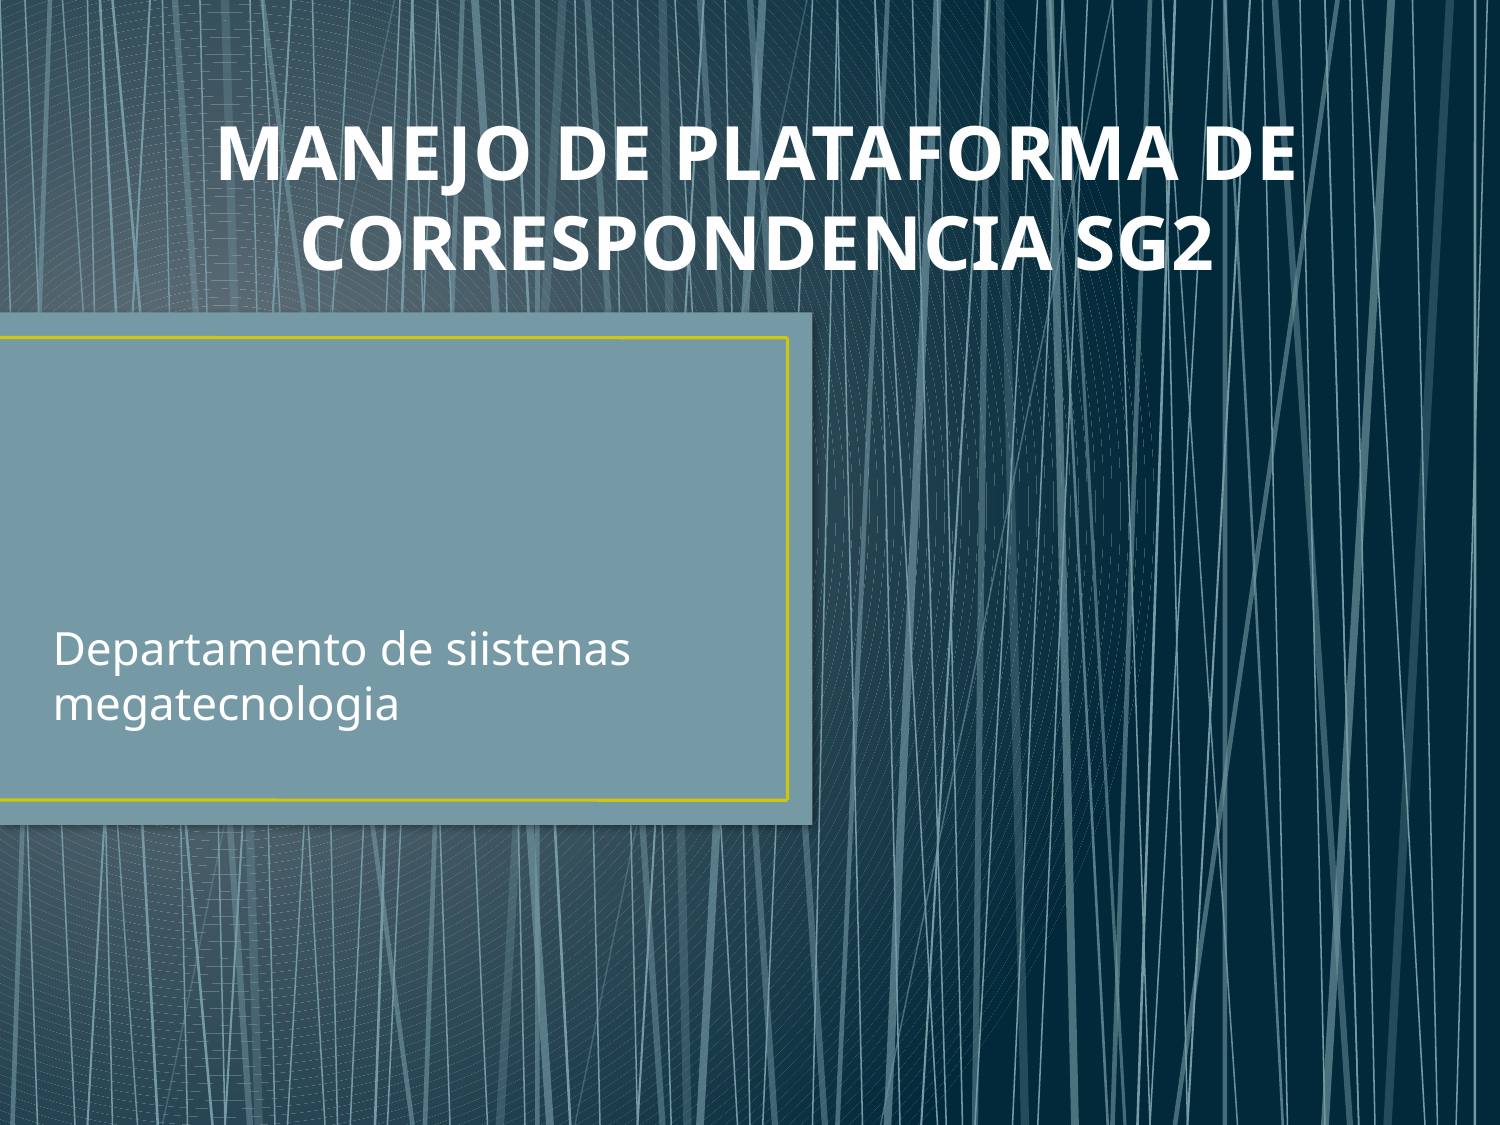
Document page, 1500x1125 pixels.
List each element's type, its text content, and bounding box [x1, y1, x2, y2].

title MANEJO DE PLATAFORMA DE CORRESPONDENCIA SG2 [64, 30, 1451, 294]
subtitle Departamento de siistenas megatecnologia [37, 612, 763, 788]
